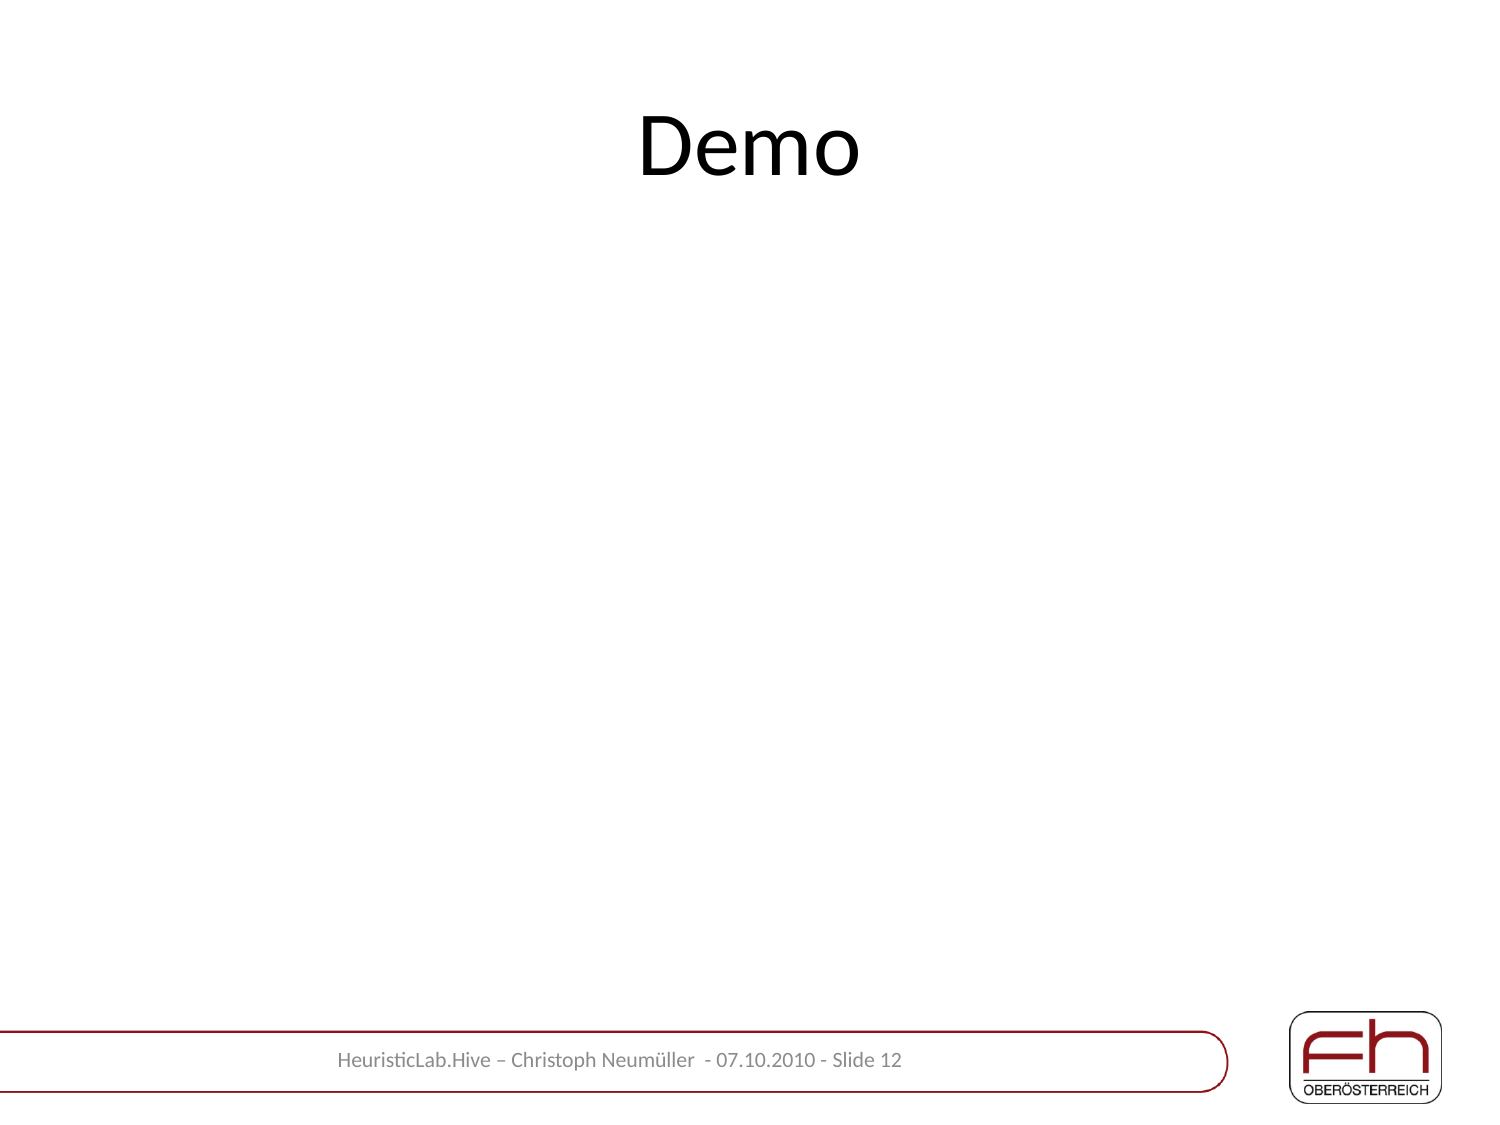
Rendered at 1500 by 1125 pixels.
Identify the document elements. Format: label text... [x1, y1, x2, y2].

picture [0, 1027, 1231, 1096]
picture [1289, 1011, 1442, 1104]
title Demo [75, 45, 1425, 233]
